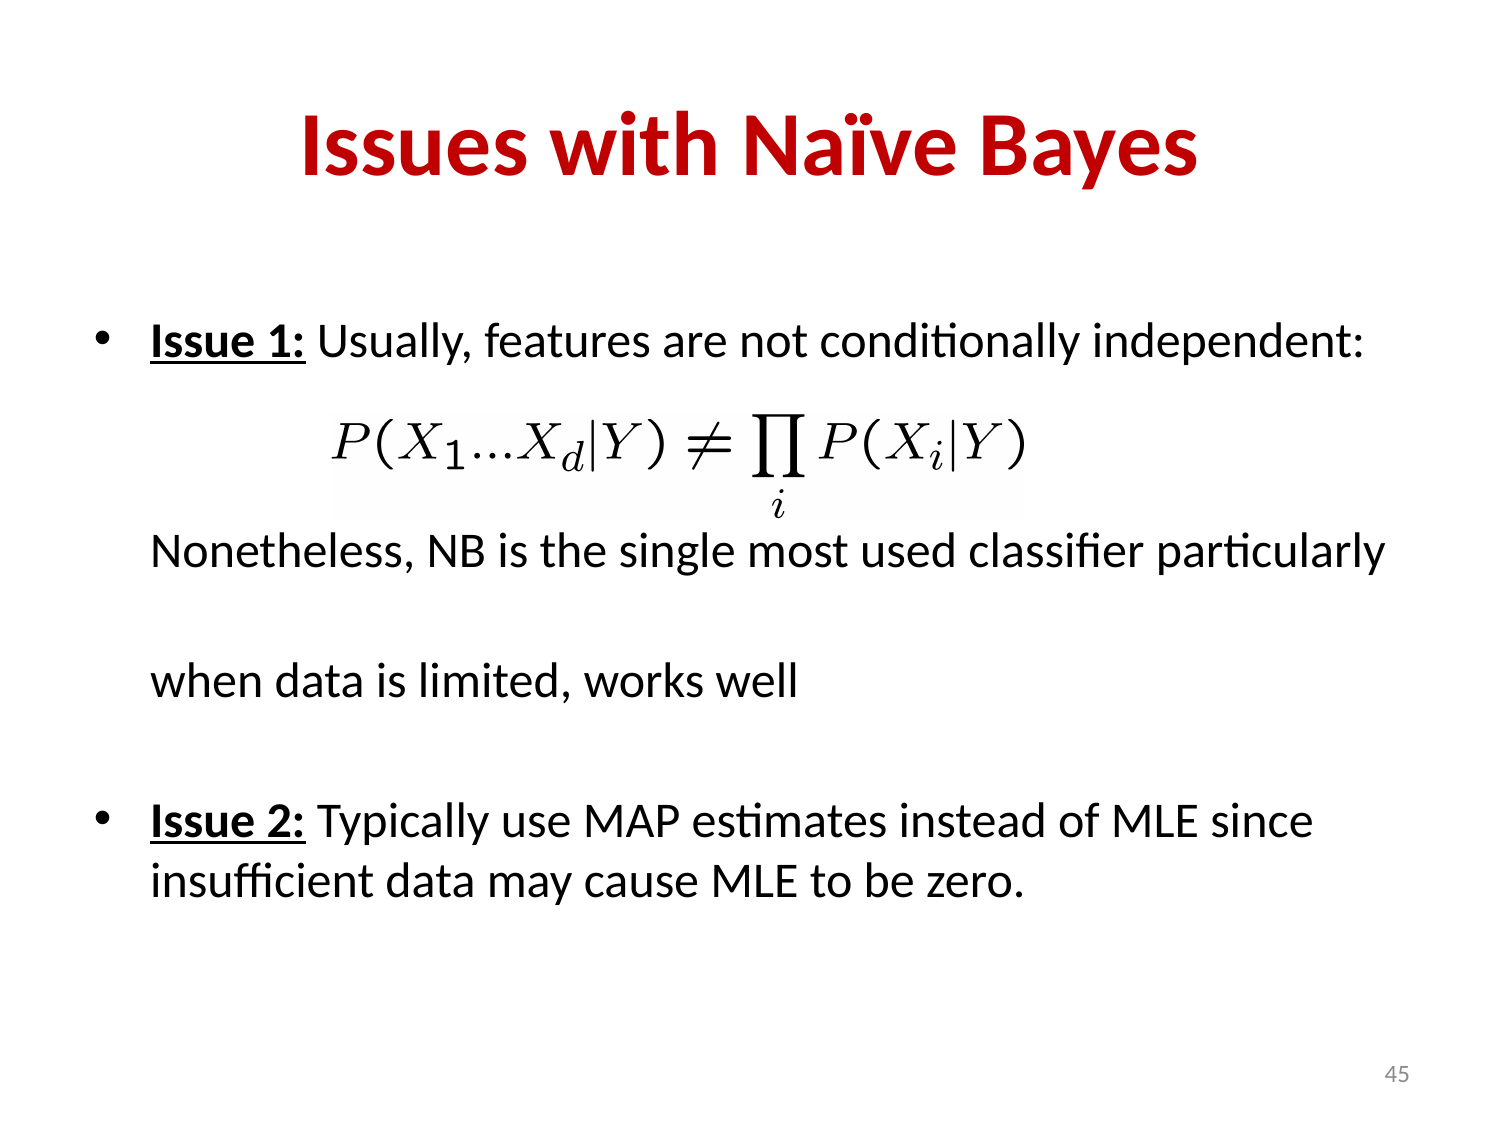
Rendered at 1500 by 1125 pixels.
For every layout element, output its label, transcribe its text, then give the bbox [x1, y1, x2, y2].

picture [331, 412, 1025, 520]
title Issues with Naïve Bayes [75, 45, 1425, 233]
slide_number 45 [1074, 1075, 1425, 1103]
text_box Issue 1: Usually, features are not conditionally independent: Nonetheless, NB is the single most used classifier particularly when data is limited, works well Issue 2: Typically use MAP estimates instead of MLE since insufficient data may cause MLE to be zero. [78, 299, 1425, 1075]
